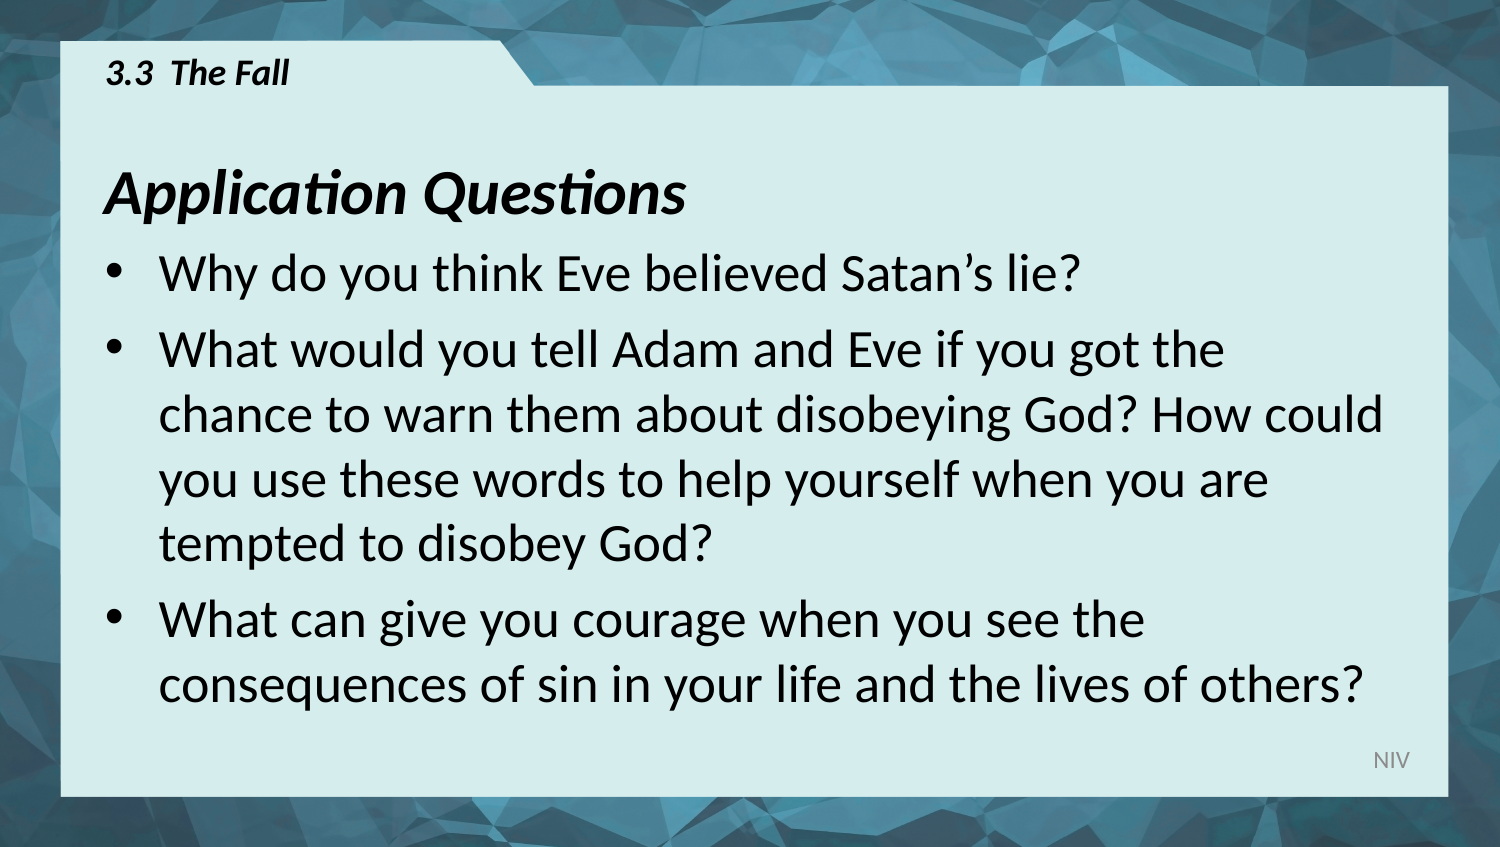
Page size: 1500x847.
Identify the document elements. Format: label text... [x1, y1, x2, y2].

footer NIV [950, 736, 1425, 782]
title 3.3 The Fall [89, 33, 1420, 108]
list Application Questions Why do you think Eve believed Satan’s lie? What would you tell Adam and Eve if you got the chance to warn them about disobeying God? How could you use these words to help yourself when you are tempted to disobey God? What can give you courage when you see the consequences of sin in your life and the lives of others? [89, 141, 1403, 722]
picture [0, 0, 1500, 847]
